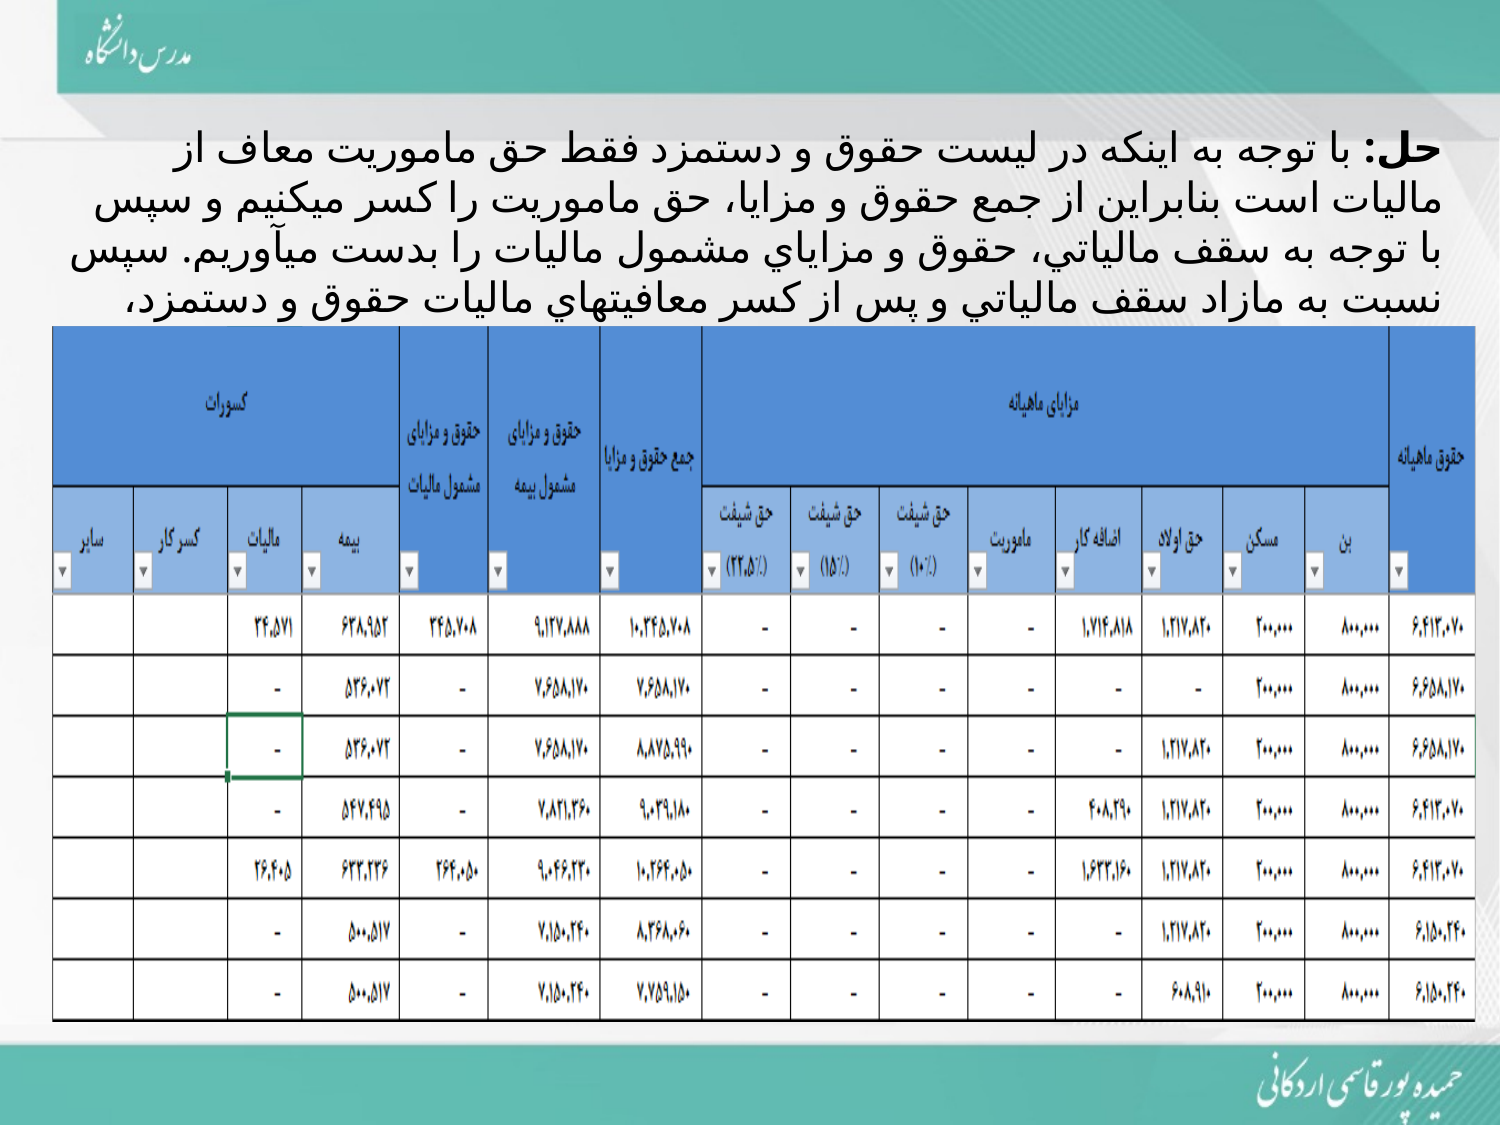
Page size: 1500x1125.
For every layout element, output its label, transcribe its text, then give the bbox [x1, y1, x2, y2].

text_box حل: با توجه به اينکه در ليست حقوق و دستمزد فقط حق ماموريت معاف از ماليات است بنابراين از جمع حقوق و مزايا، حق ماموريت را کسر مي­کنيم و سپس با توجه به سقف مالياتي، حقوق و مزاياي مشمول ماليات را بدست مي­آوريم. سپس نسبت به مازاد سقف مالياتي و پس از کسر معافيت­هاي ماليات حقوق و دستمزد، ماليات را محاسبه مي­ نماييم. [53, 113, 1459, 326]
picture [0, 0, 1500, 1125]
